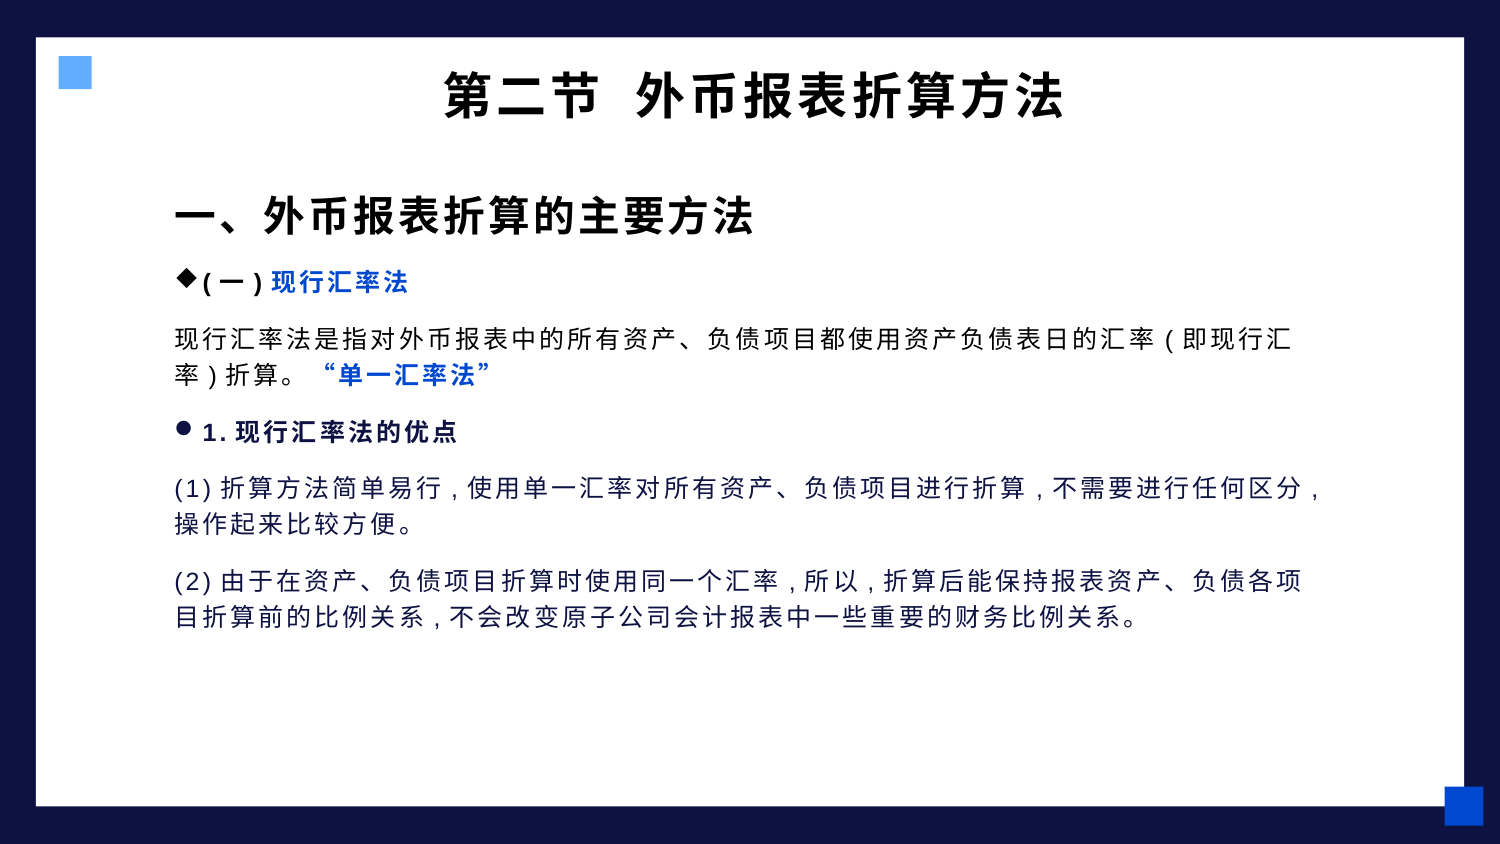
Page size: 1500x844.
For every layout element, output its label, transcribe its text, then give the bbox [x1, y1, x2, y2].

title 第二节 外币报表折算方法 [159, 43, 1344, 133]
list 一、外币报表折算的主要方法 (一)现行汇率法 现行汇率法是指对外币报表中的所有资产、负债项目都使用资产负债表日的汇率(即现行汇率)折算。“单一汇率法” 1.现行汇率法的优点 (1)折算方法简单易行,使用单一汇率对所有资产、负债项目进行折算,不需要进行任何区分,操作起来比较方便。 (2)由于在资产、负债项目折算时使用同一个汇率,所以,折算后能保持报表资产、负债各项目折算前的比例关系,不会改变原子公司会计报表中一些重要的财务比例关系。 [157, 179, 1343, 604]
